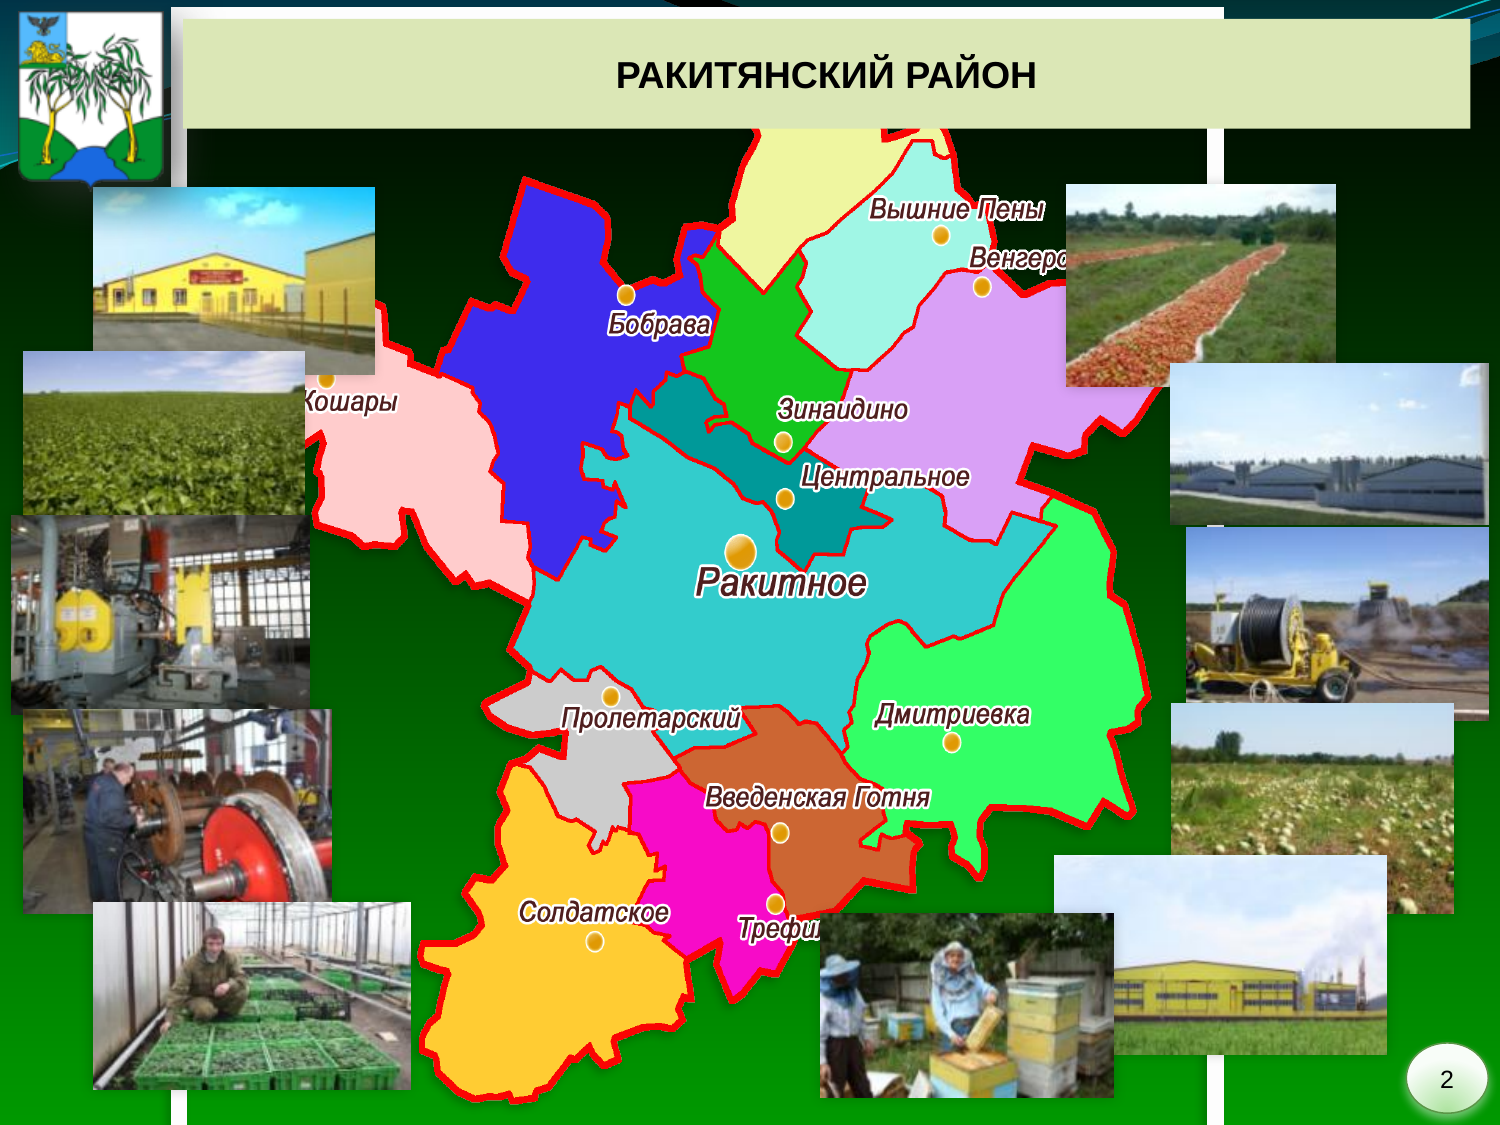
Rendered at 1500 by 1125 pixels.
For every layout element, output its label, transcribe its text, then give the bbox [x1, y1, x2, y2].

table_cell 12 255 [1208, 26, 1213, 129]
picture [11, 23, 1489, 1125]
picture [18, 11, 165, 192]
text_box РАКИТЯНСКИЙ РАЙОН [183, 18, 1471, 129]
table_cell 84 [305, 376, 369, 384]
text_box 2 [1405, 1042, 1490, 1115]
